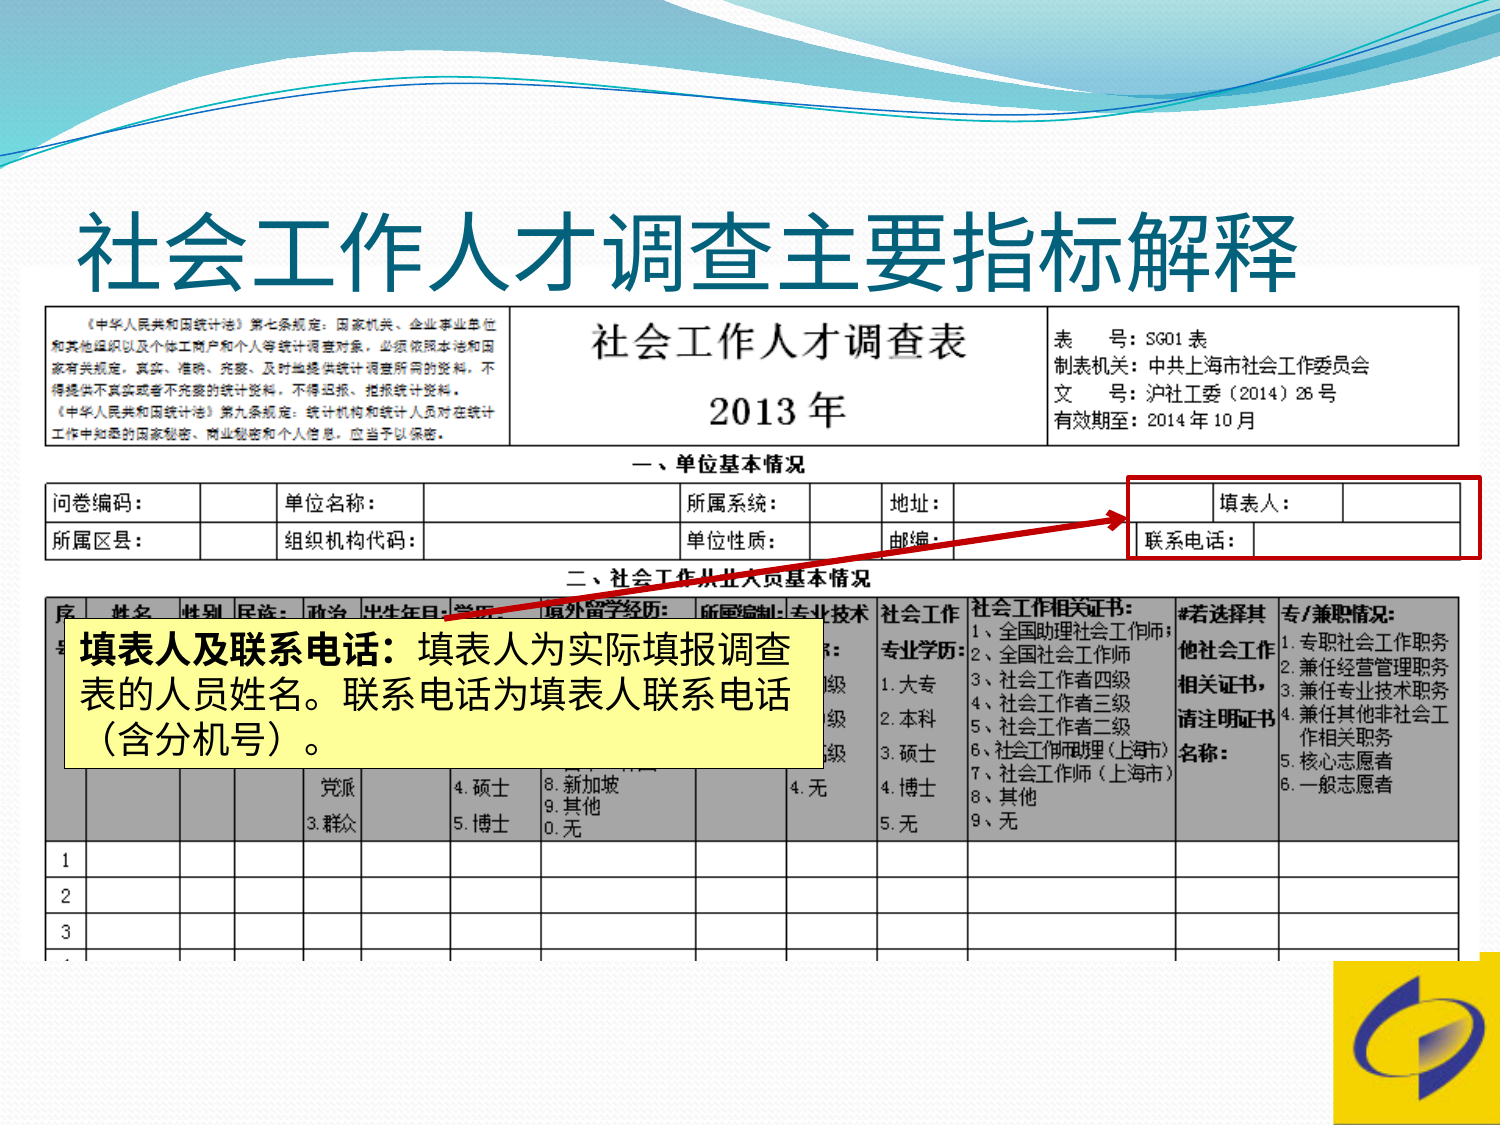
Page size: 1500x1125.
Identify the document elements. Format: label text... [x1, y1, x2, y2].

picture [189, 266, 223, 281]
picture [1333, 952, 1500, 1125]
title 社会工作人才调查主要指标解释 [75, 115, 1425, 266]
picture [1153, 272, 1160, 285]
picture [891, 266, 919, 276]
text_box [443, 517, 1129, 619]
picture [650, 266, 663, 272]
picture [19, 266, 1480, 961]
picture [995, 274, 1023, 282]
picture [623, 266, 632, 274]
picture [713, 266, 748, 273]
